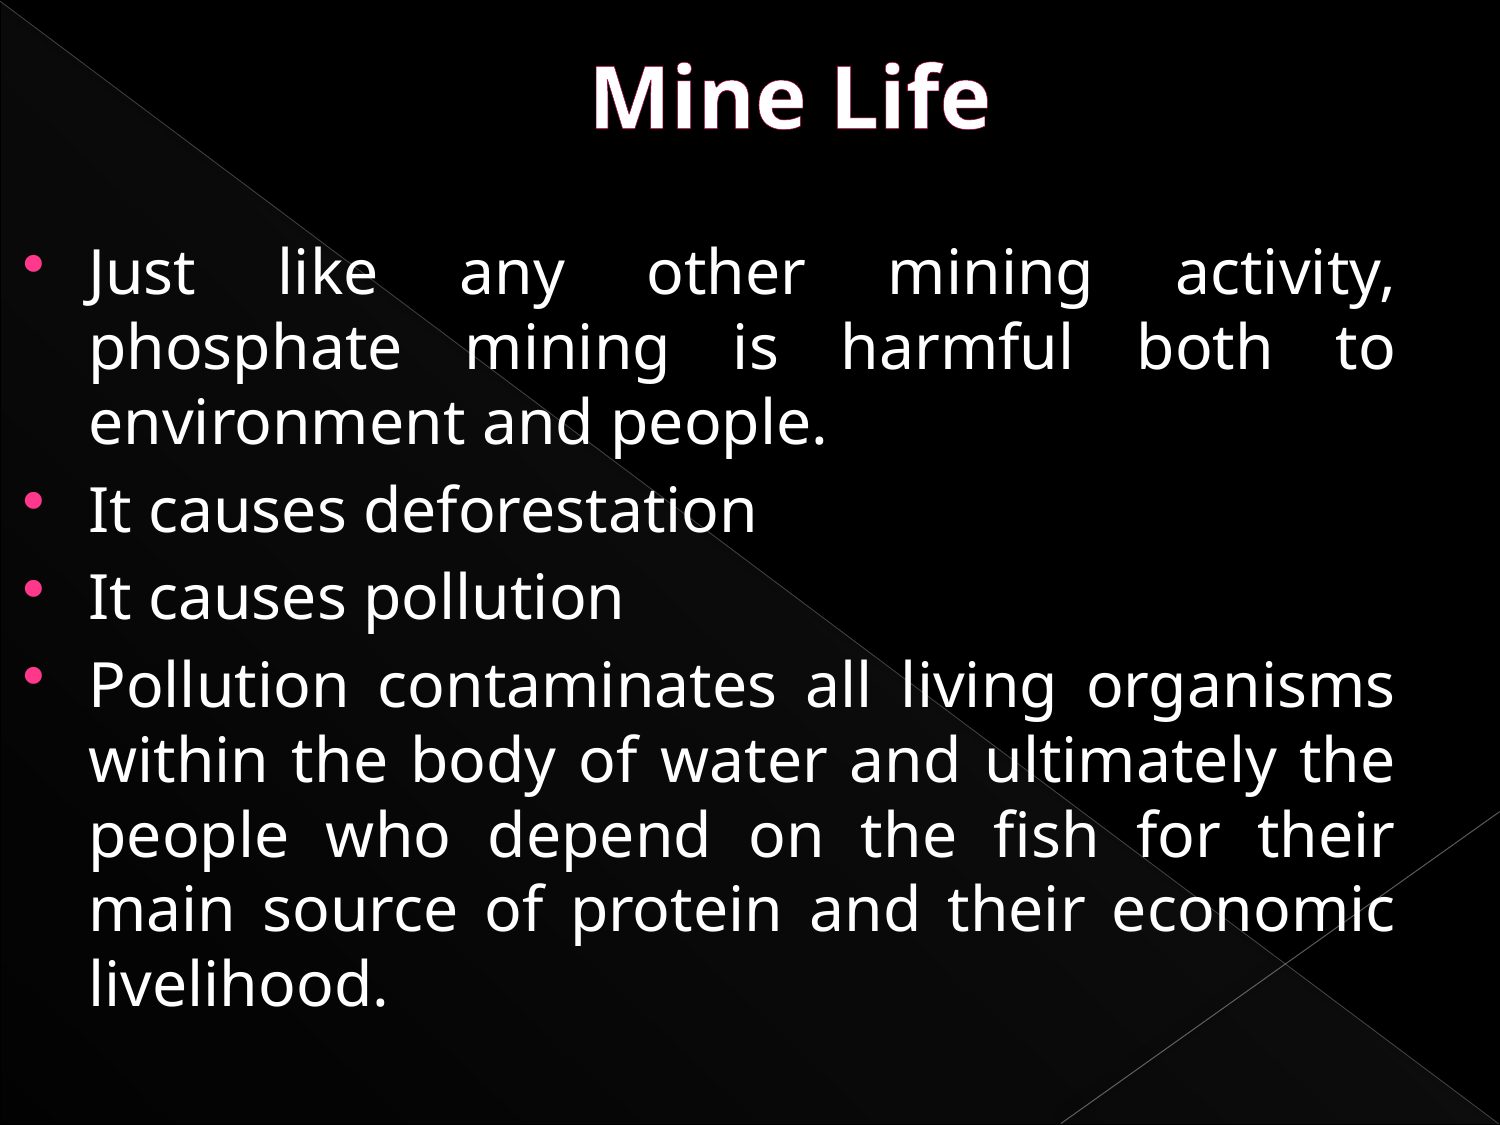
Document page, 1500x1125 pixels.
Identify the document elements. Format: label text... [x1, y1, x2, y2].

list Just like any other mining activity, phosphate mining is harmful both to environment and people. It causes deforestation It causes pollution Pollution contaminates all living organisms within the body of water and ultimately the people who depend on the fish for their main source of protein and their economic livelihood. [0, 224, 1413, 1125]
title Mine Life [0, 0, 1500, 188]
